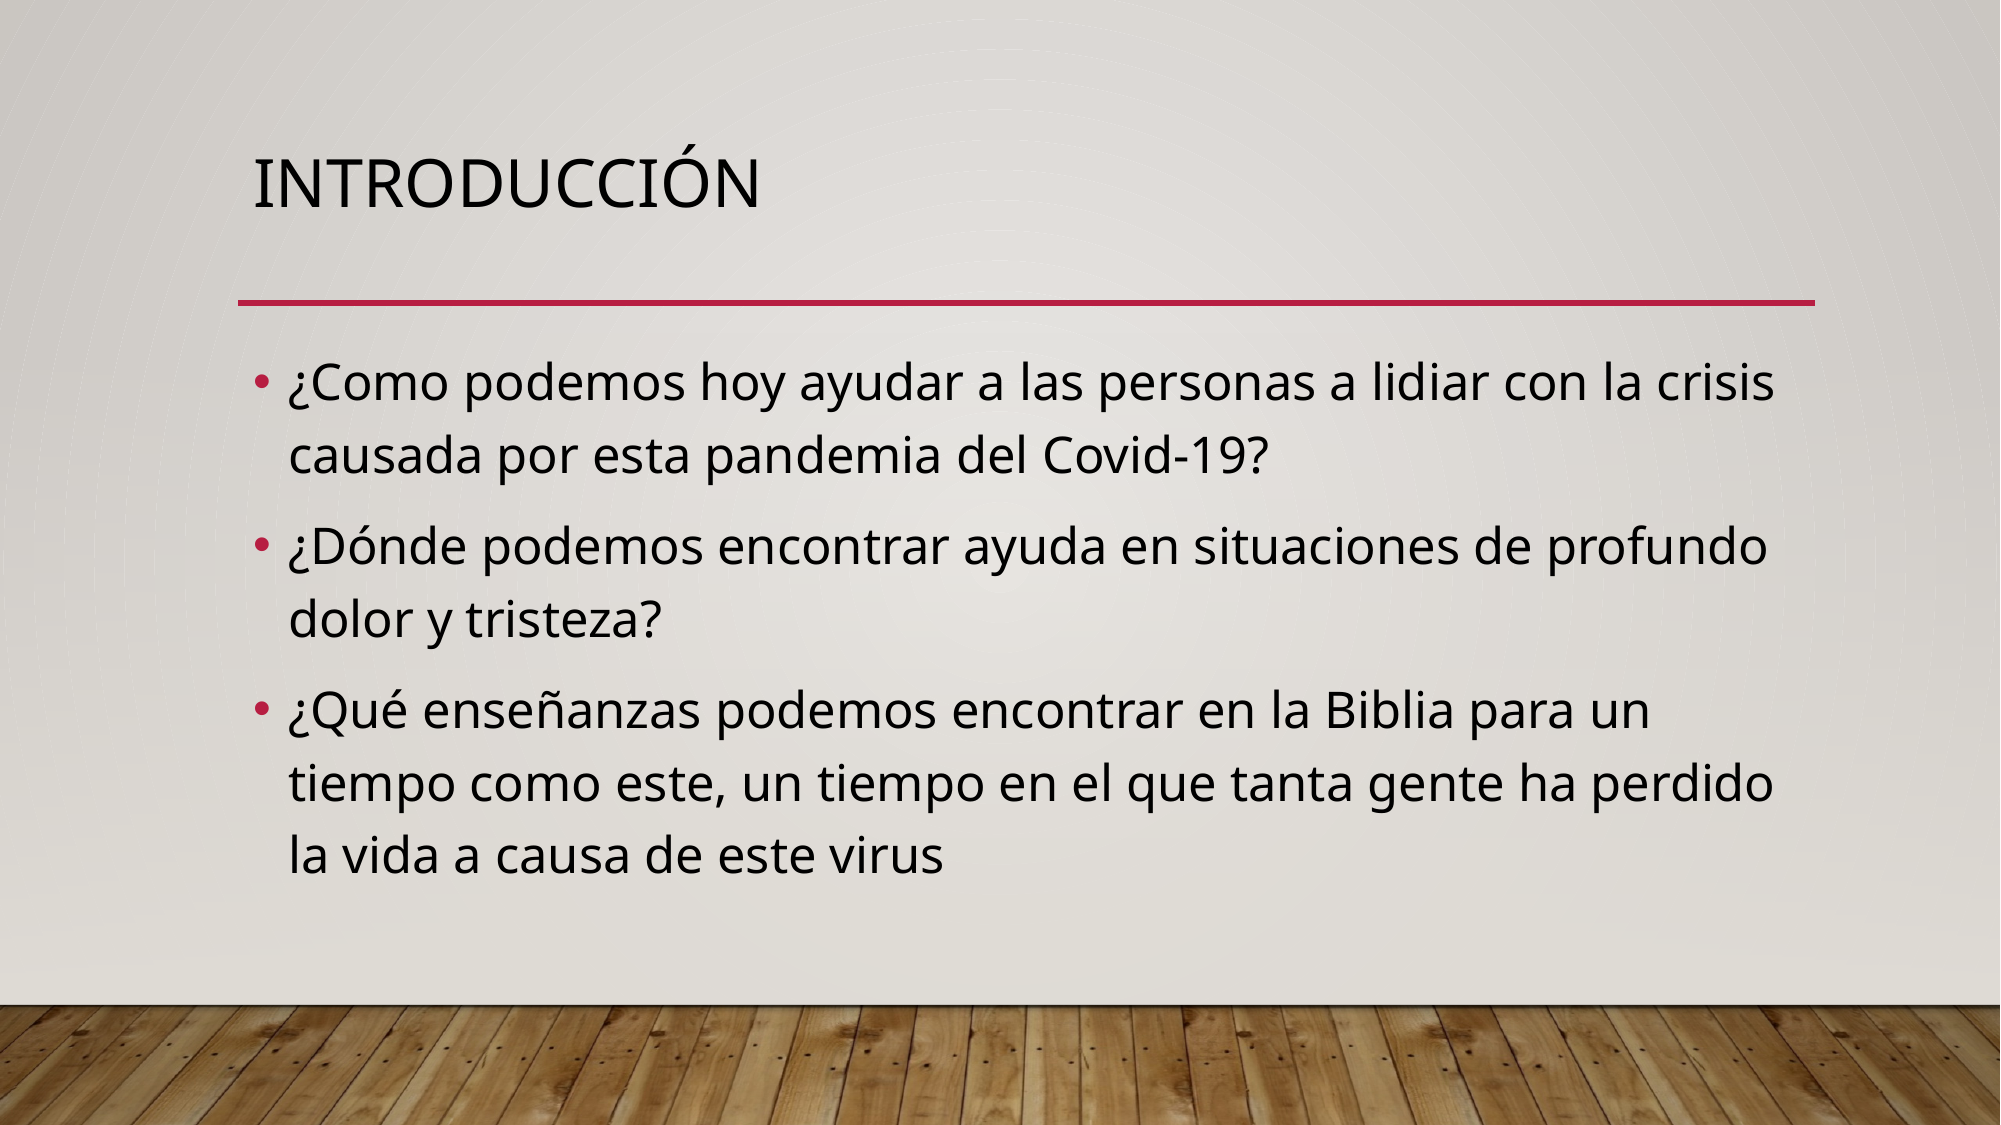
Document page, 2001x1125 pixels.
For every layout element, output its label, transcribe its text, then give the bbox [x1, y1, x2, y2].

list ¿Como podemos hoy ayudar a las personas a lidiar con la crisis causada por esta pandemia del Covid-19? ¿Dónde podemos encontrar ayuda en situaciones de profundo dolor y tristeza? ¿Qué enseñanzas podemos encontrar en la Biblia para un tiempo como este, un tiempo en el que tanta gente ha perdido la vida a causa de este virus [238, 330, 1814, 897]
picture [0, 1005, 2000, 1125]
title introducciÓn [238, 142, 1814, 315]
